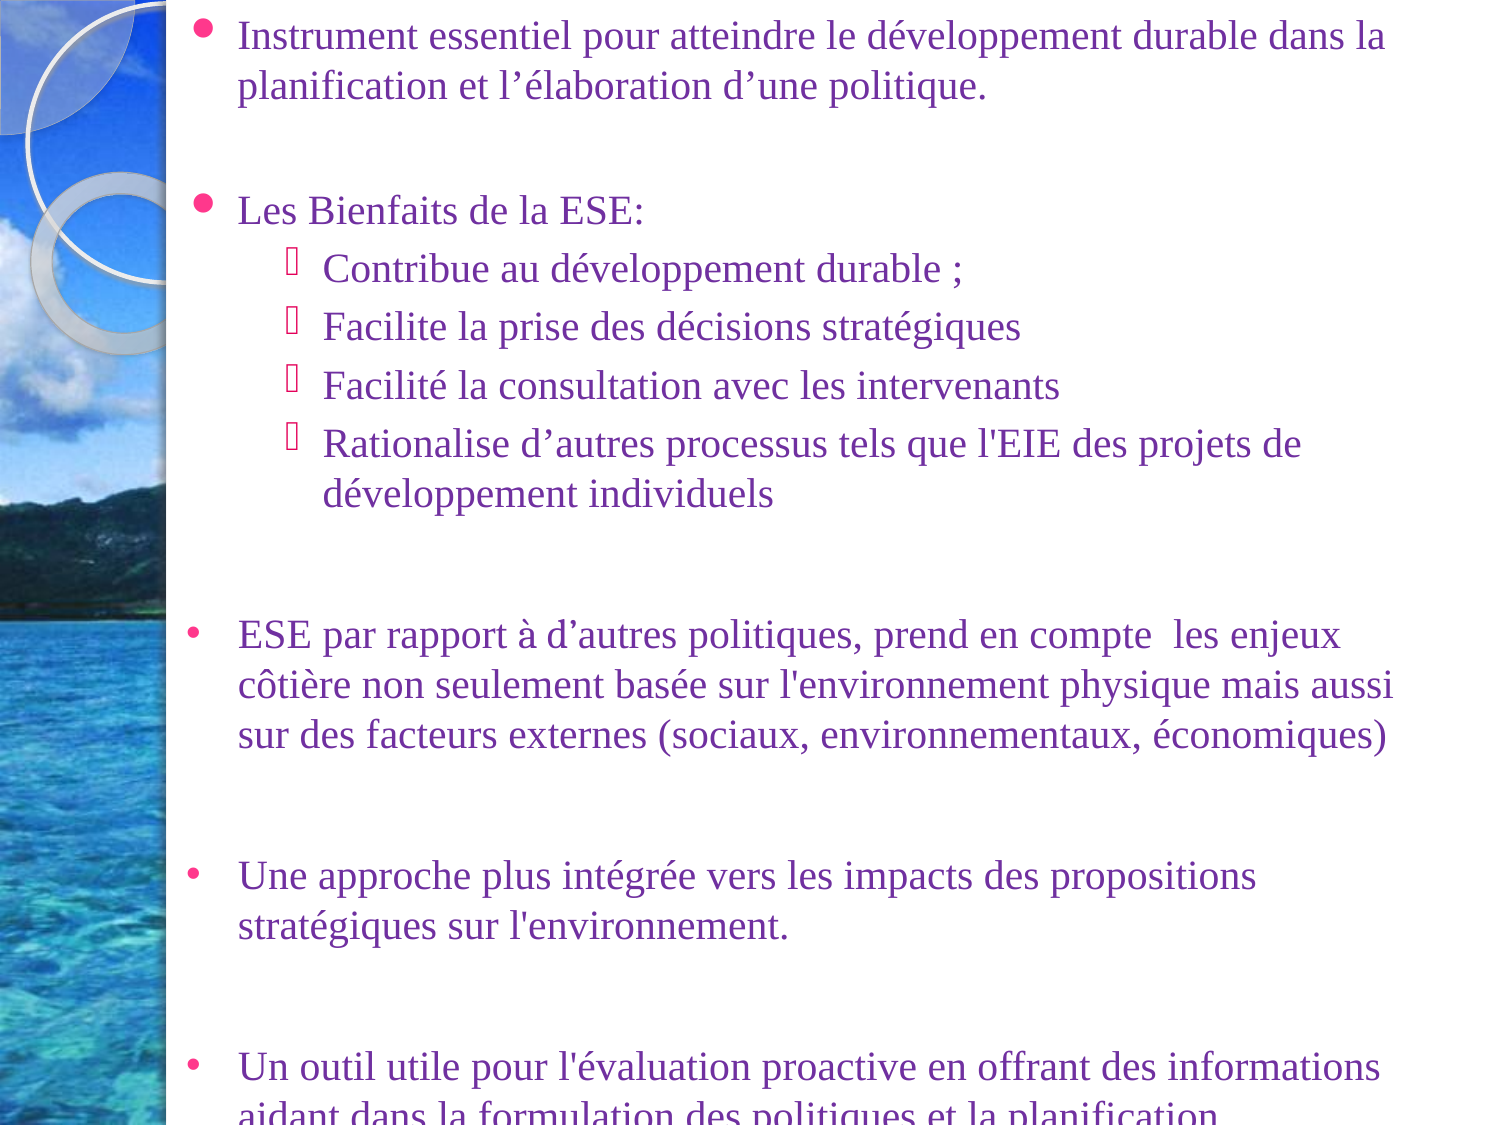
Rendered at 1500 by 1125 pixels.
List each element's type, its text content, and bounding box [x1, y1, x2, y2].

picture [0, 134, 166, 1125]
picture [136, 0, 162, 4]
picture [62, 195, 160, 280]
picture [53, 240, 160, 332]
picture [32, 13, 160, 207]
list Instrument essentiel pour atteindre le développement durable dans la planification et l’élaboration d’une politique. Les Bienfaits de la ESE: Contribue au développement durable ; Facilite la prise des décisions stratégiques Facilité la consultation avec les intervenants Rationalise d’autres processus tels que l'EIE des projets de développement individuels ESE par rapport à d’autres politiques, prend en compte les enjeux côtière non seulement basée sur l'environnement physique mais aussi sur des facteurs externes (sociaux, environnementaux, économiques) Une approche plus intégrée vers les impacts des propositions stratégiques sur l'environnement. Un outil utile pour l'évaluation proactive en offrant des informations aidant dans la formulation des politiques et la planification. [162, 0, 1463, 788]
